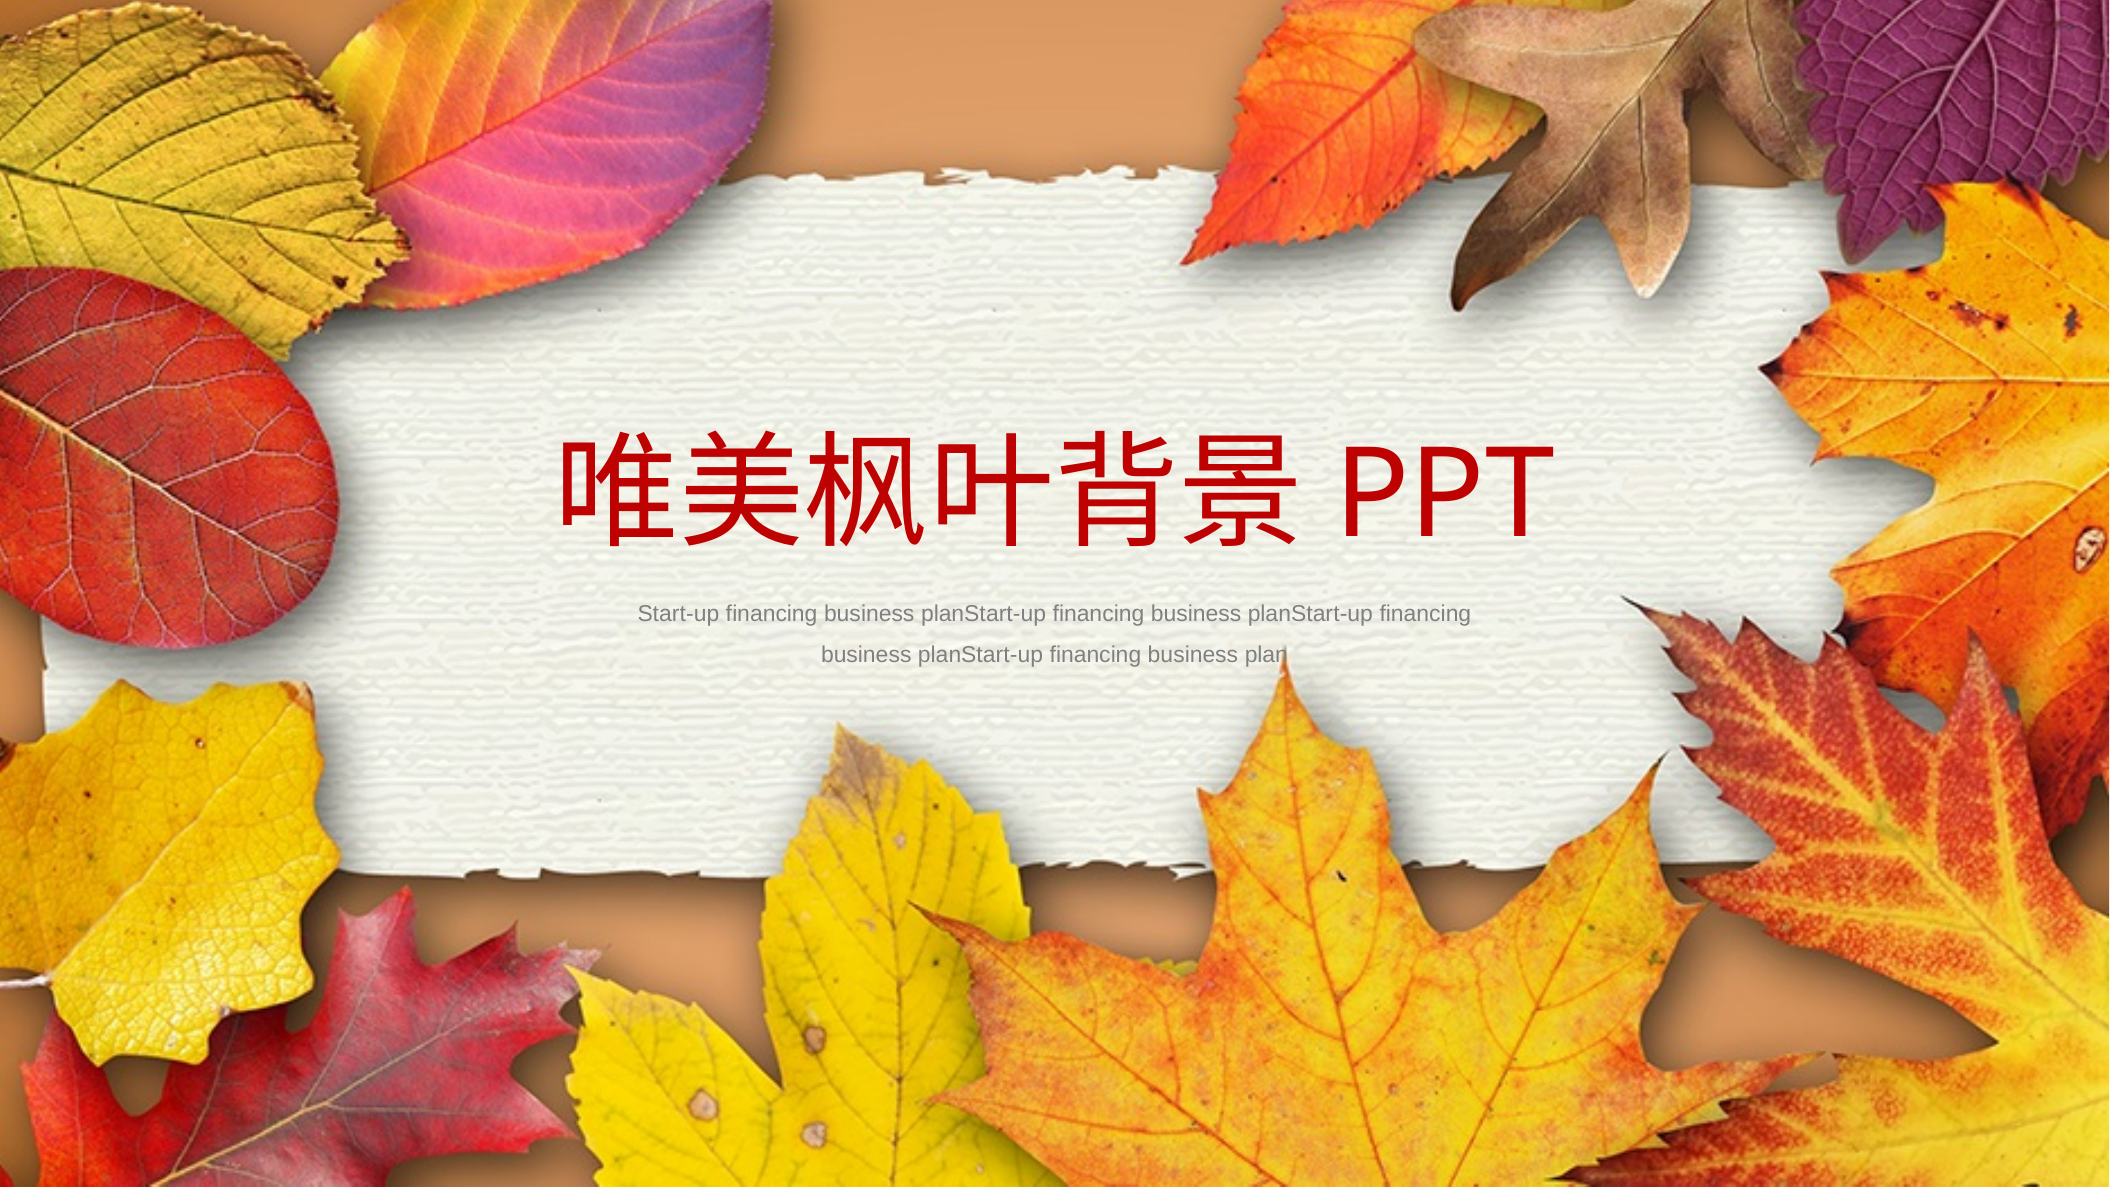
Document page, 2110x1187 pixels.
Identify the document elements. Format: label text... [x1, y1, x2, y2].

text_box [0, 0, 2110, 1187]
text_box 唯美枫叶背景PPT [347, 404, 1762, 569]
text_box Start-up financing business planStart-up financing business planStart-up financing business planStart-up financing business plan [599, 577, 1510, 716]
